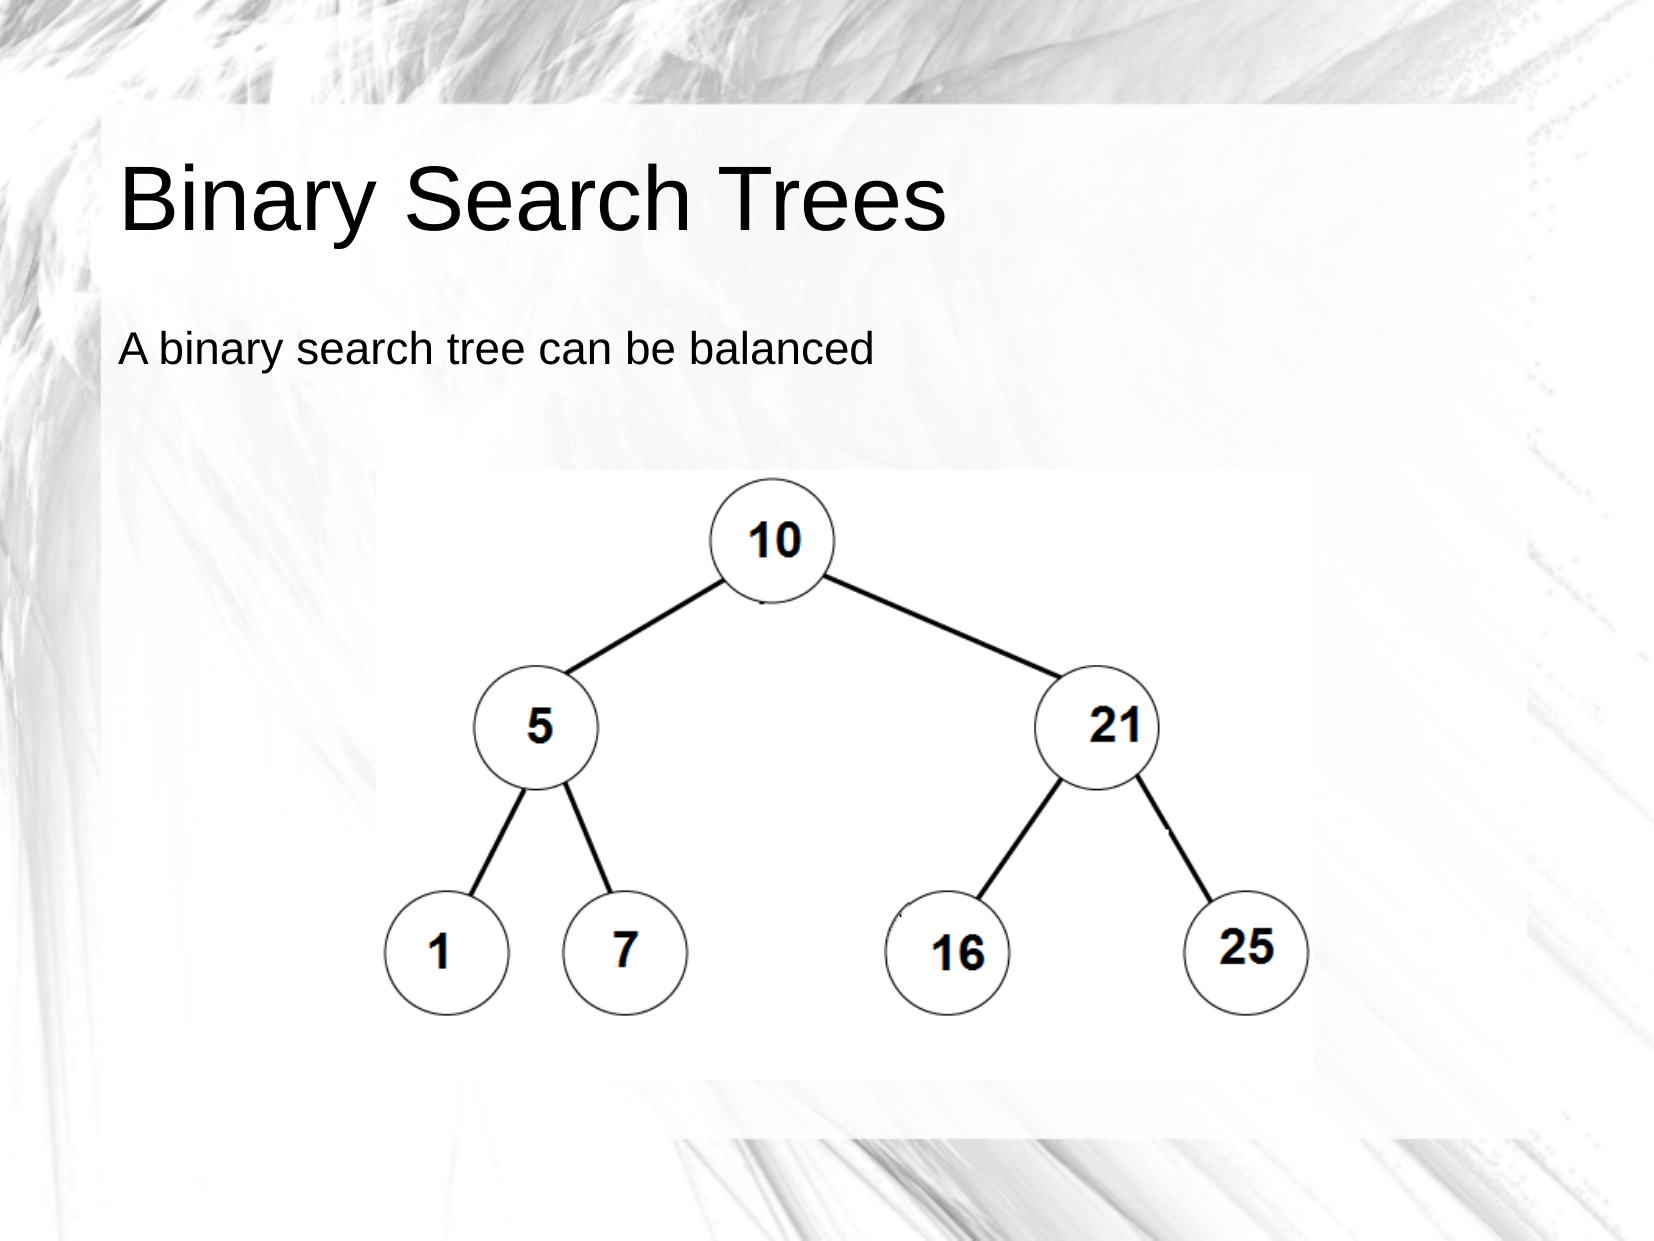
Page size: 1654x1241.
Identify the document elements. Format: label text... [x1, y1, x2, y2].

title Binary Search Trees [118, 93, 1506, 299]
picture [0, 0, 1654, 1241]
list A binary search tree can be balanced [118, 319, 1571, 1109]
